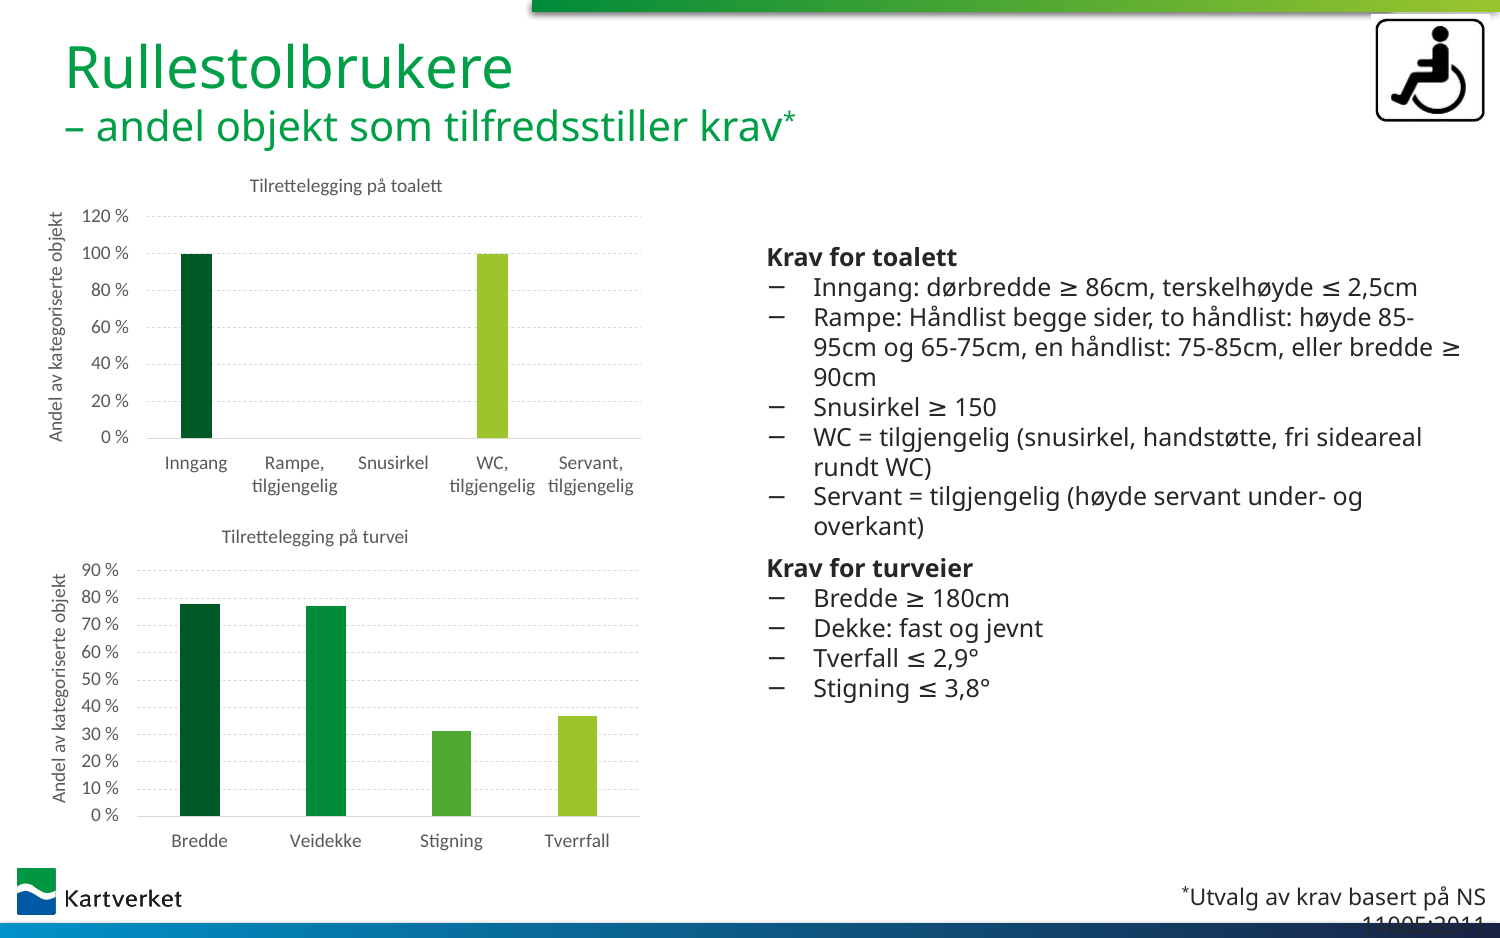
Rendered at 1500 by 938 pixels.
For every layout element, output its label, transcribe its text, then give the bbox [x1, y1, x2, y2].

text_box Krav for toalett Inngang: dørbredde ≥ 86cm, terskelhøyde ≤ 2,5cm Rampe: Håndlist begge sider, to håndlist: høyde 85-95cm og 65-75cm, en håndlist: 75-85cm, eller bredde ≥ 90cm Snusirkel ≥ 150 WC = tilgjengelig (snusirkel, handstøtte, fri sideareal rundt WC) Servant = tilgjengelig (høyde servant under- og overkant) [751, 234, 1483, 545]
picture [1371, 13, 1491, 127]
picture [41, 166, 652, 505]
text_box Rullestolbrukere – andel objekt som tilfredsstiller krav* [49, 14, 1431, 158]
text_box *Utvalg av krav basert på NS 11005:2011 [1068, 873, 1500, 938]
text_box Krav for turveier Bredde ≥ 180cm Dekke: fast og jevnt Tverfall ≤ 2,9° Stigning ≤ 3,8° [751, 545, 1483, 710]
picture [41, 520, 652, 859]
